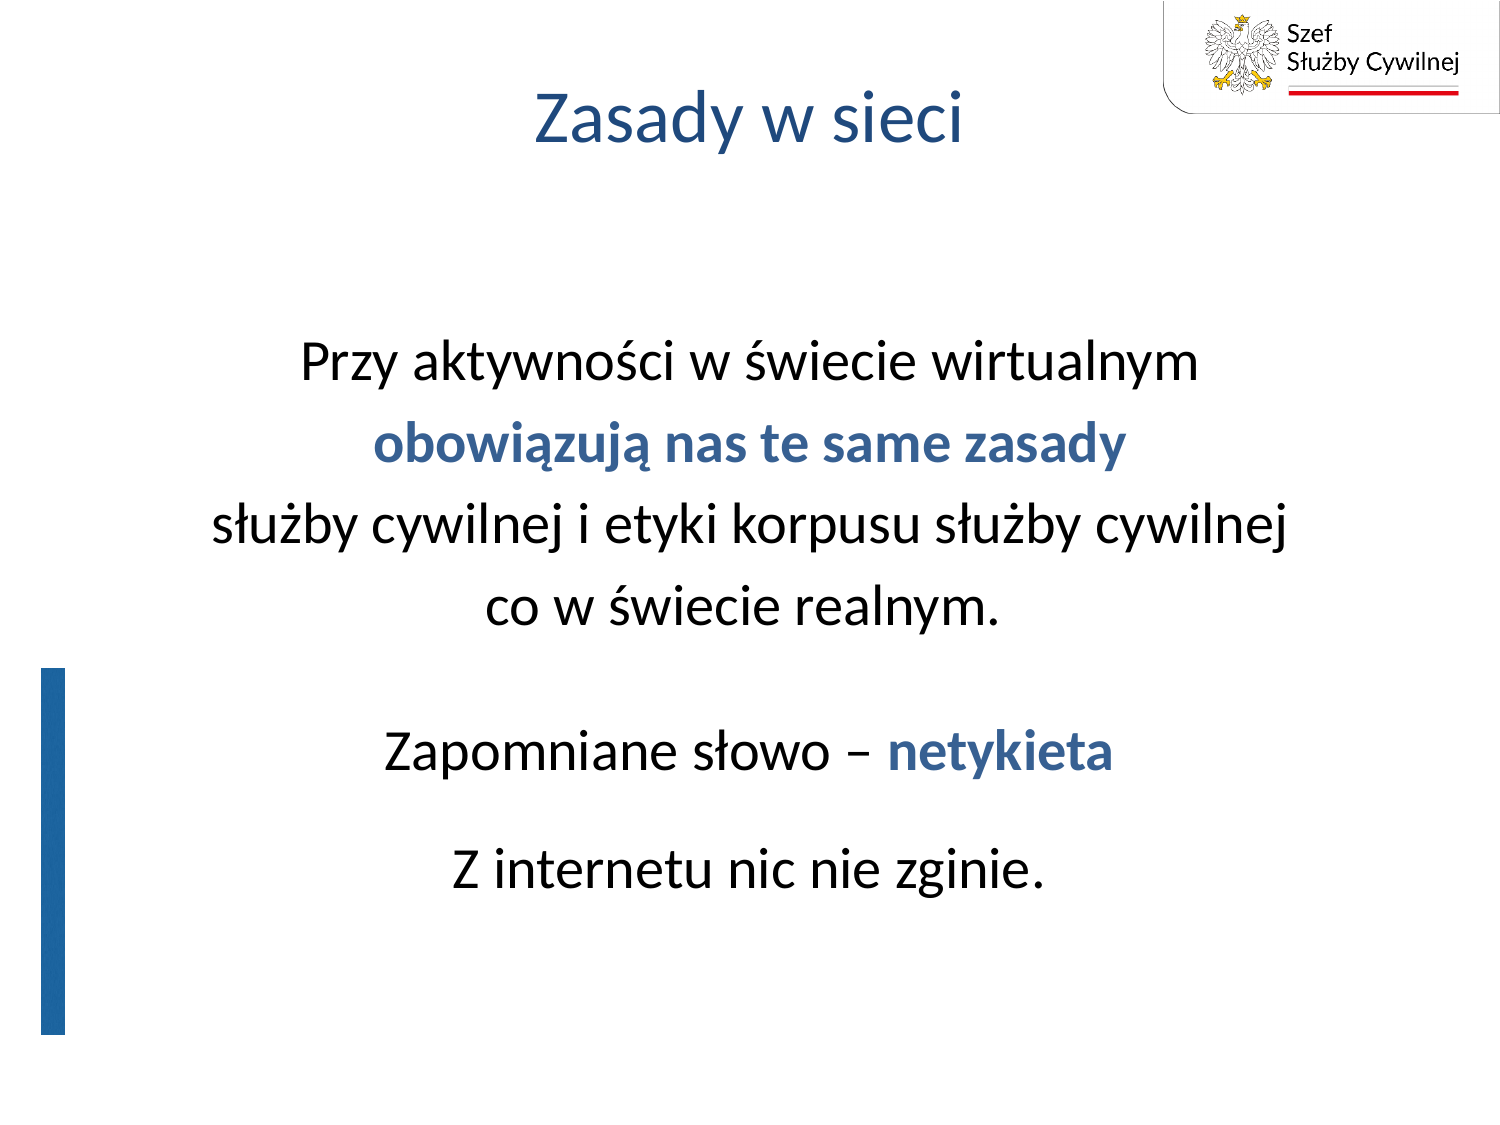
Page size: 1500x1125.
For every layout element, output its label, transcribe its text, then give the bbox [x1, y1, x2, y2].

title Zasady w sieci [100, 60, 1400, 185]
text_box Zapomniane słowo – netykieta [153, 704, 1347, 811]
picture [1163, 0, 1500, 114]
picture [41, 668, 65, 1035]
text_box Przy aktywności w świecie wirtualnym obowiązują nas te same zasady służby cywilnej i etyki korpusu służby cywilnej co w świecie realnym. [153, 314, 1347, 704]
text_box Z internetu nic nie zginie. [152, 822, 1346, 929]
